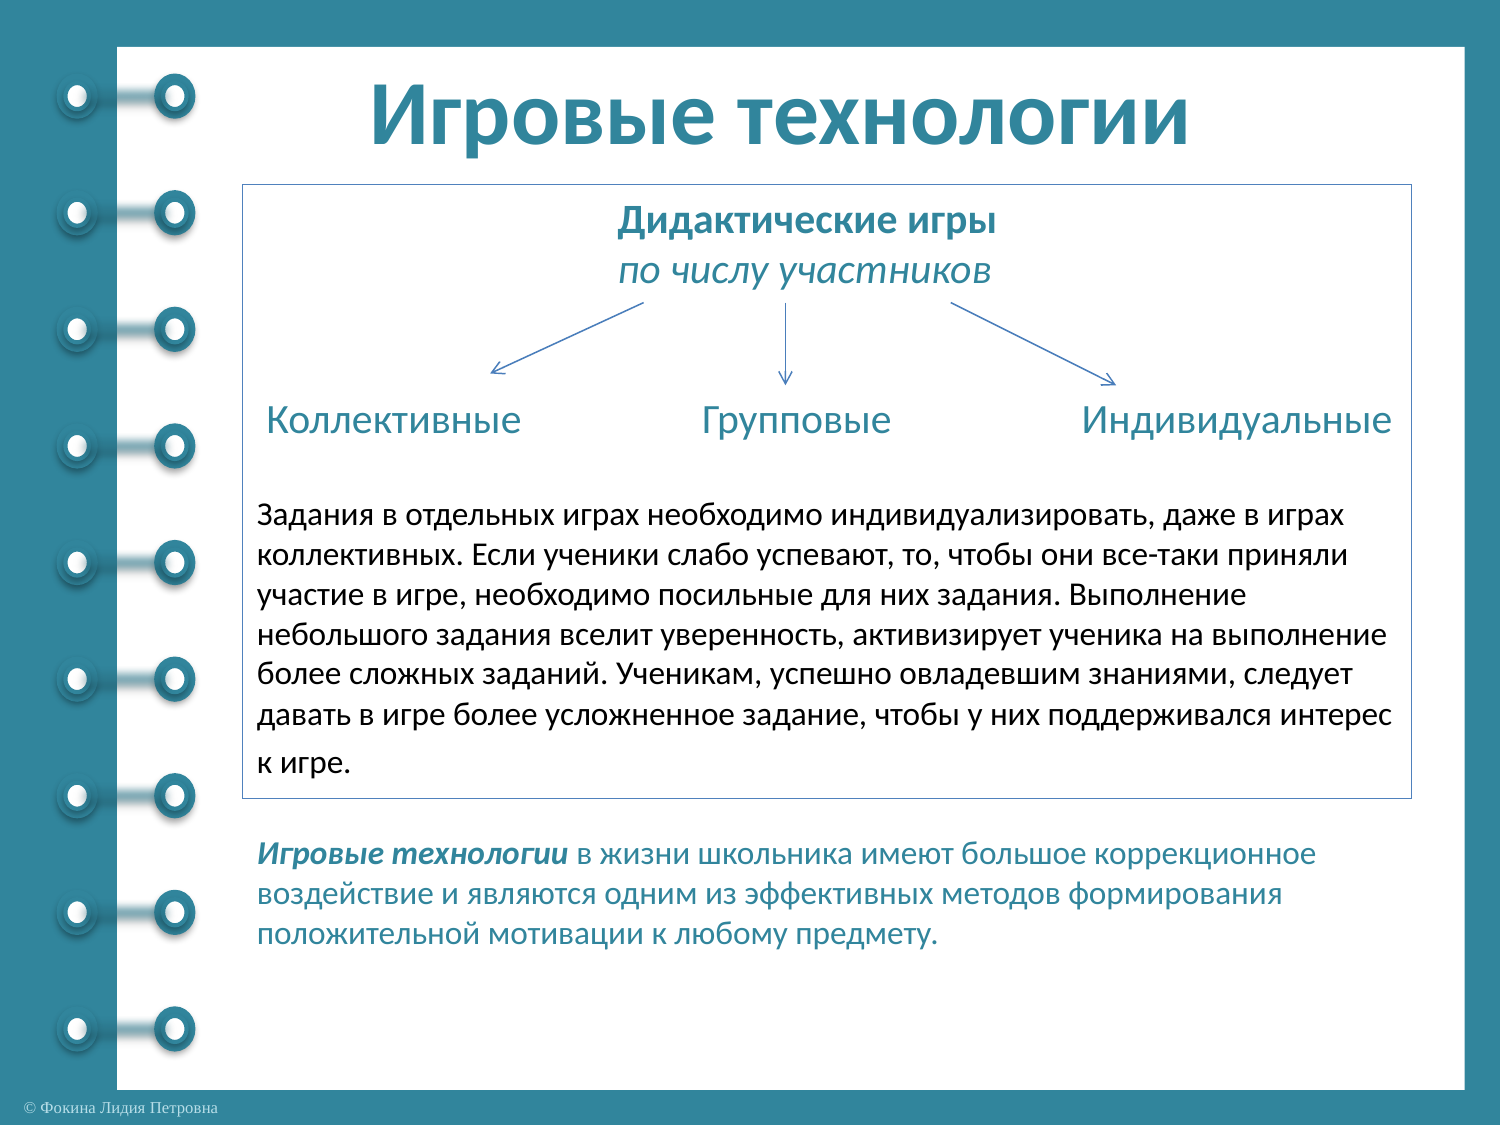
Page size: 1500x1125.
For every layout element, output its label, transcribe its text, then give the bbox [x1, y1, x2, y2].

text_box [242, 219, 1447, 1106]
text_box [489, 302, 644, 374]
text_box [950, 302, 1117, 386]
text_box Дидактические игры по числу участников Коллективные Групповые Индивидуальные Задания в отдельных играх необходимо индивидуализировать, даже в играх коллективных. Если ученики слабо успевают, то, чтобы они все-таки приняли участие в игре, необходимо посильные для них задания. Выполнение небольшого задания вселит уверенность, активизирует ученика на выполнение более сложных заданий. Ученикам, успешно овладевшим знаниями, следует давать в игре более усложненное задание, чтобы у них поддерживался интерес к игре. Игровые технологии в жизни школьника имеют большое коррекционное воздействие и являются одним из эффективных методов формирования положительной мотивации к любому предмету. [242, 184, 1412, 799]
title Игровые технологии [75, 45, 1425, 233]
